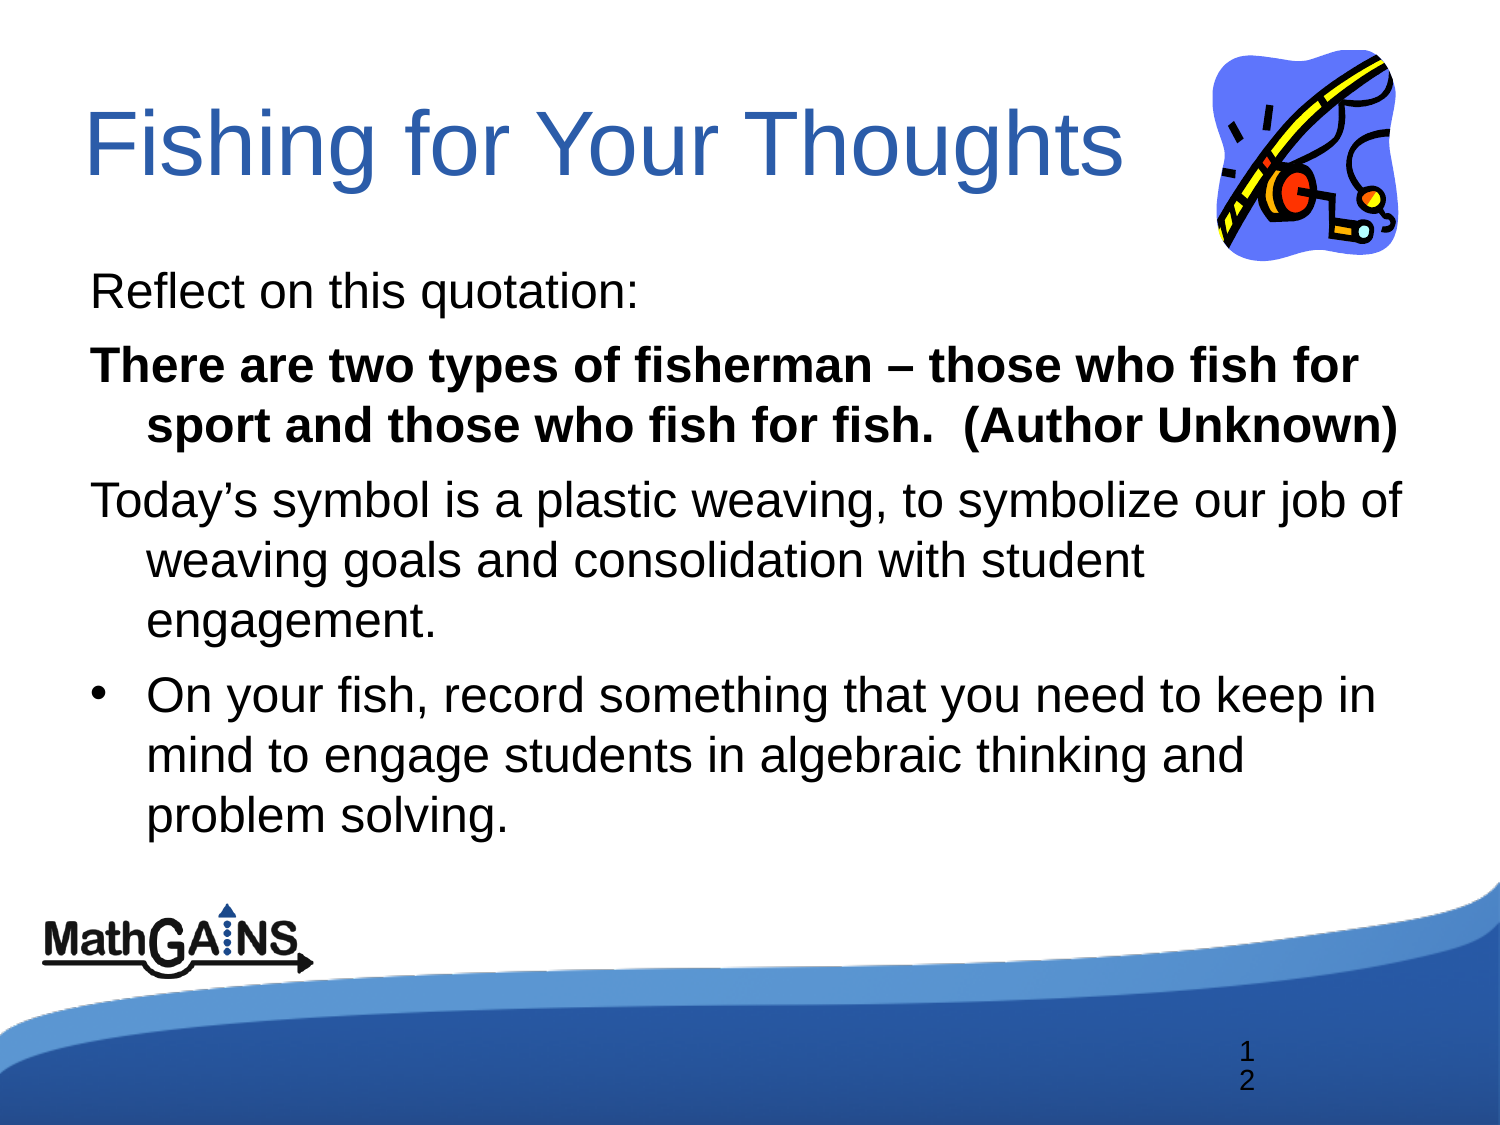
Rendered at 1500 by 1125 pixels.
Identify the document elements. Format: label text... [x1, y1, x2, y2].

slide_number 12 [1223, 1023, 1277, 1075]
title Fishing for Your Thoughts [74, 14, 1426, 249]
list Reflect on this quotation: There are two types of fisherman – those who fish for sport and those who fish for fish. (Author Unknown) Today’s symbol is a plastic weaving, to symbolize our job of weaving goals and consolidation with student engagement. On your fish, record something that you need to keep in mind to engage students in algebraic thinking and problem solving. [74, 249, 1426, 876]
picture [1212, 49, 1401, 264]
picture [0, 878, 1500, 1125]
